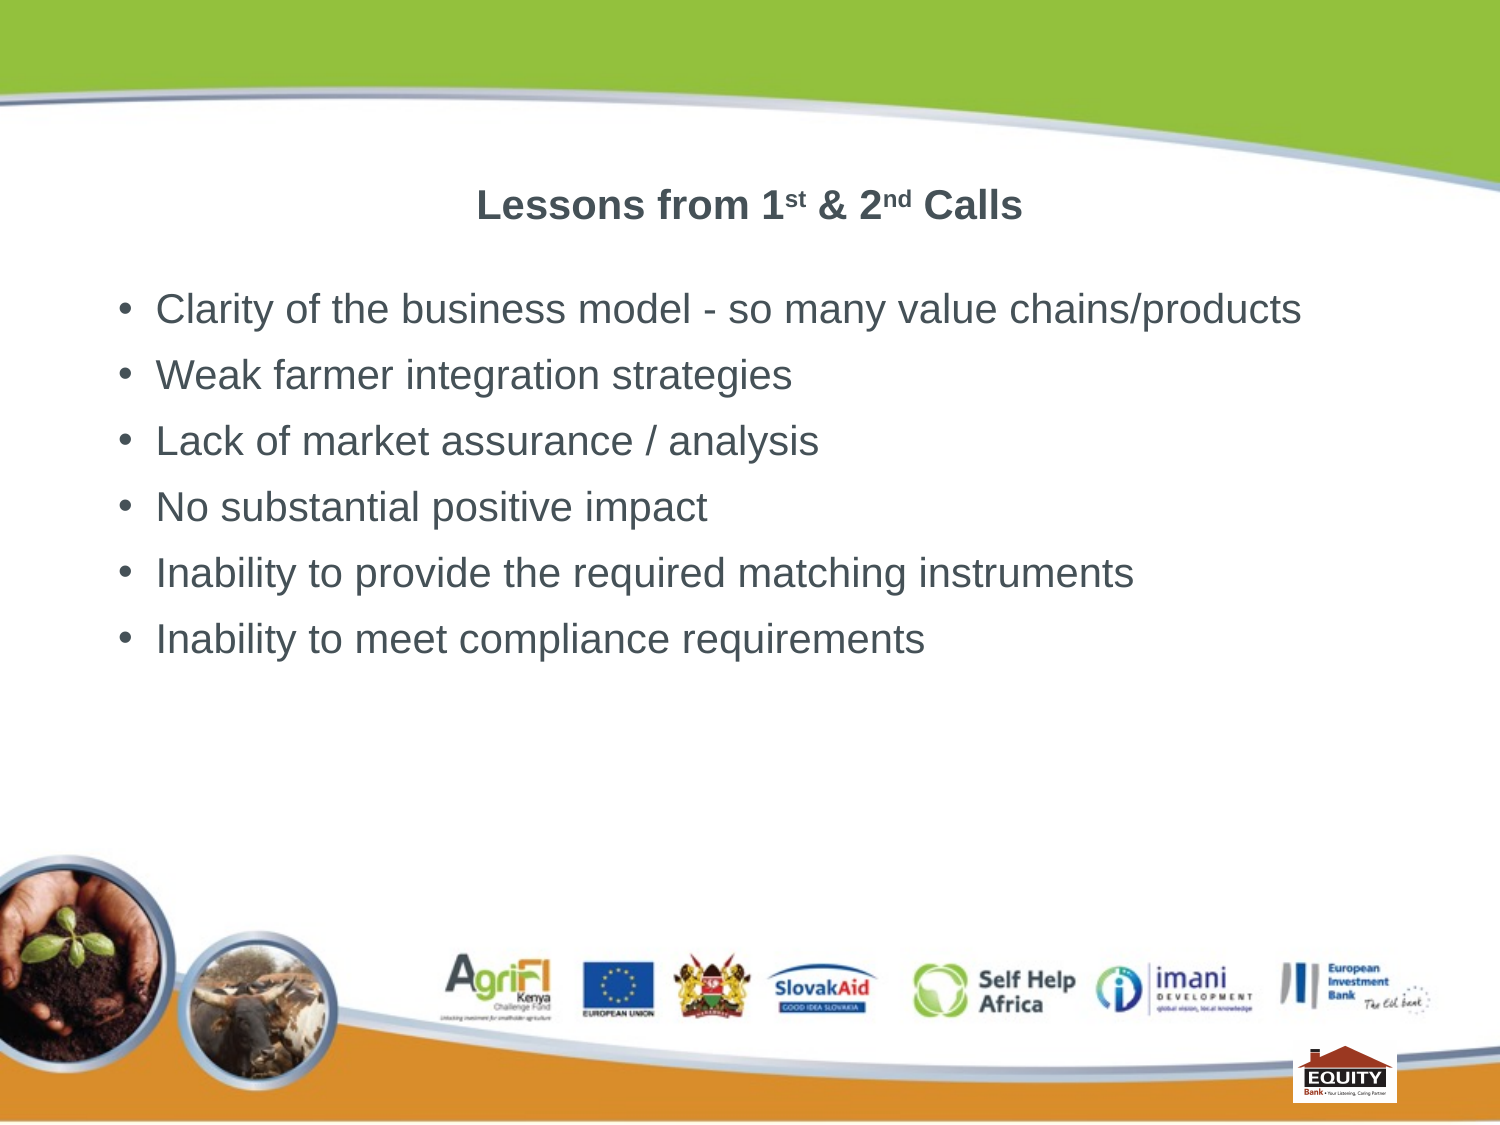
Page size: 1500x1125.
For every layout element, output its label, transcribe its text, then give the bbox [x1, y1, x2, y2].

title Lessons from 1st & 2nd Calls [103, 155, 1397, 257]
list Clarity of the business model - so many value chains/products Weak farmer integration strategies Lack of market assurance / analysis No substantial positive impact Inability to provide the required matching instruments Inability to meet compliance requirements [103, 280, 1397, 919]
picture [0, 0, 1500, 1125]
